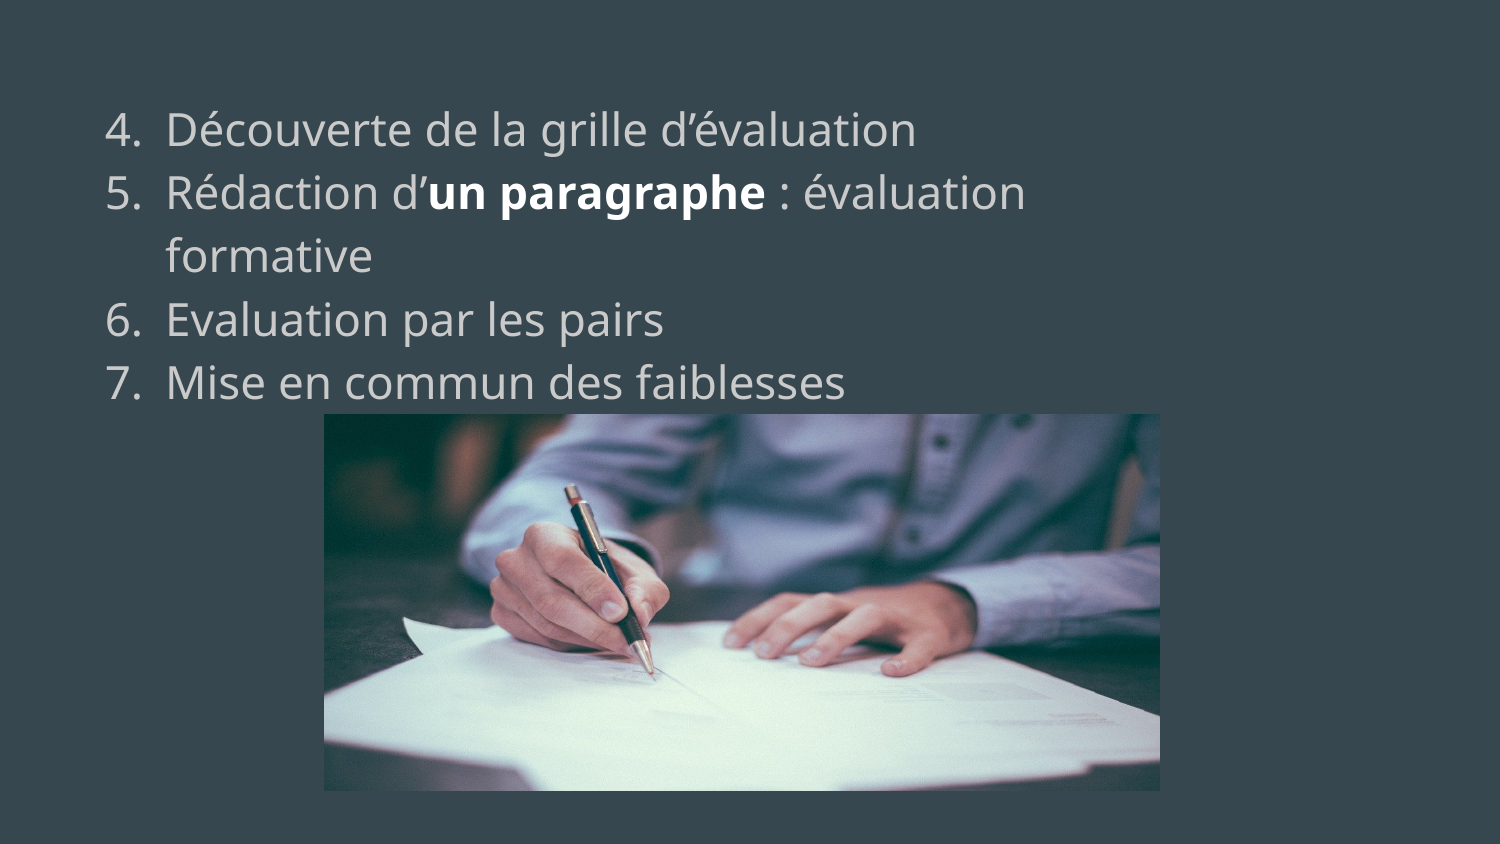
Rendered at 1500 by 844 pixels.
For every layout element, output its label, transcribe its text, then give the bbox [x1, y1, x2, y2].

list Découverte de la grille d’évaluation Rédaction d’un paragraphe : évaluation formative Evaluation par les pairs Mise en commun des faiblesses [75, 77, 1169, 359]
picture [266, 414, 1161, 791]
